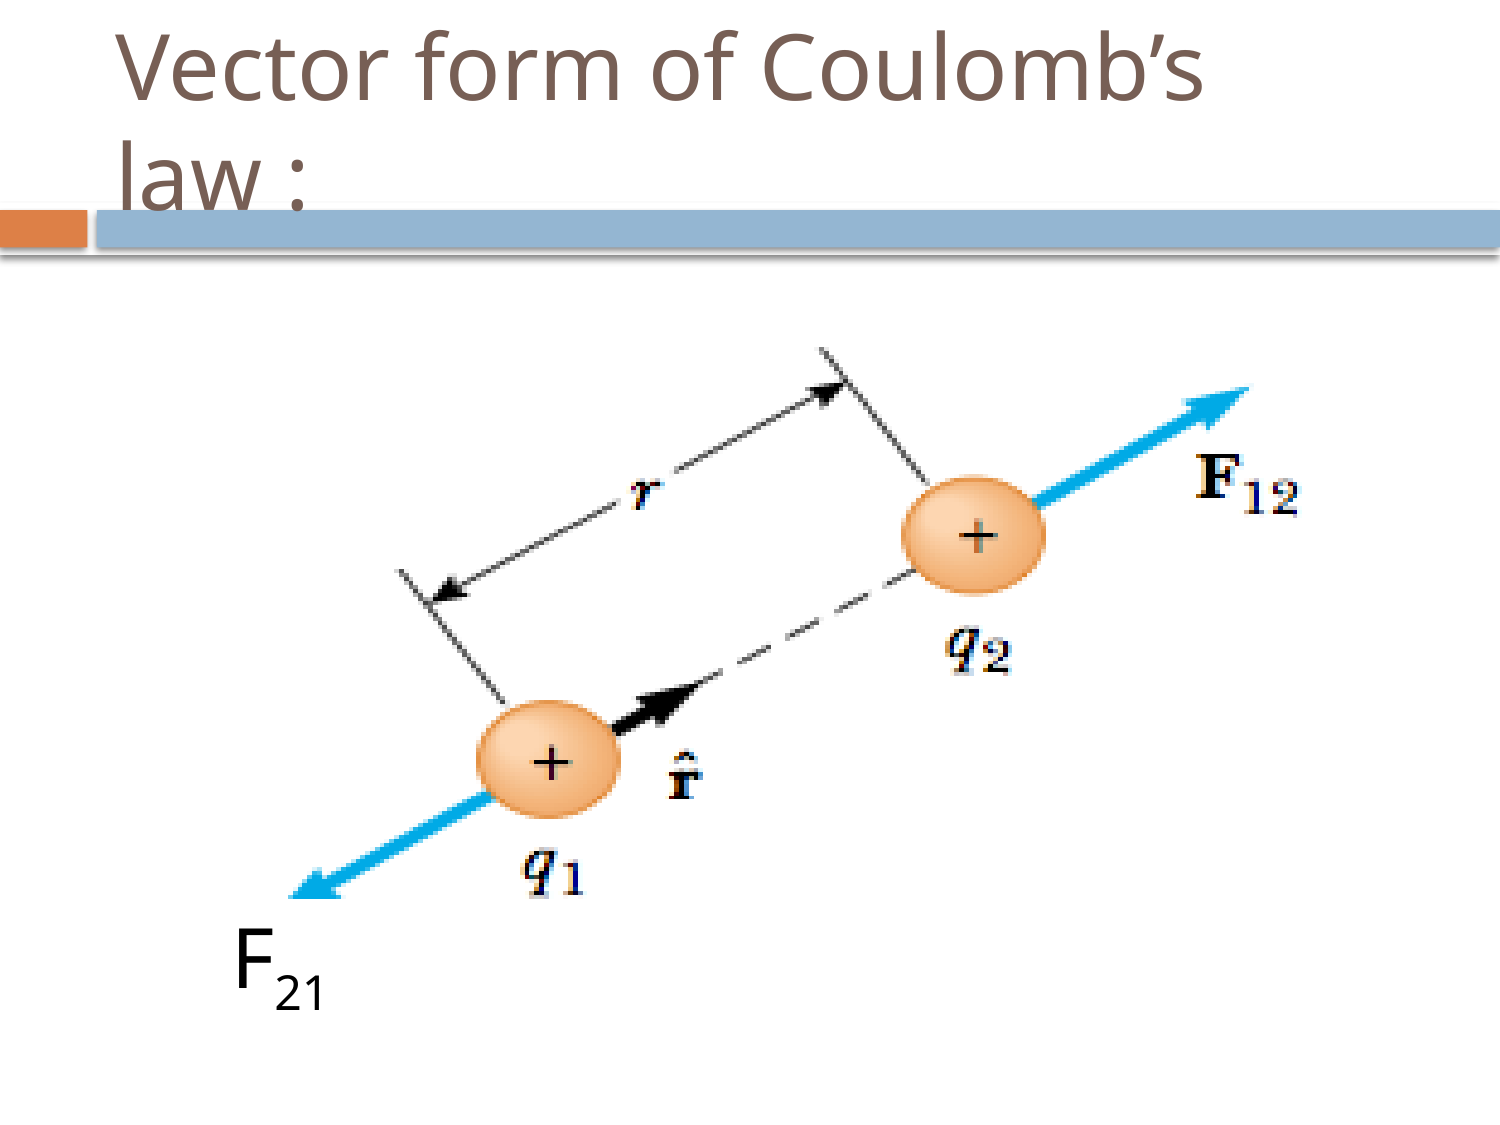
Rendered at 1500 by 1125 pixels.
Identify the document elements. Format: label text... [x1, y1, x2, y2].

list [100, 291, 1439, 899]
text_box F21 [216, 909, 469, 1027]
title Vector form of Coulomb’s law : [100, 37, 1438, 200]
